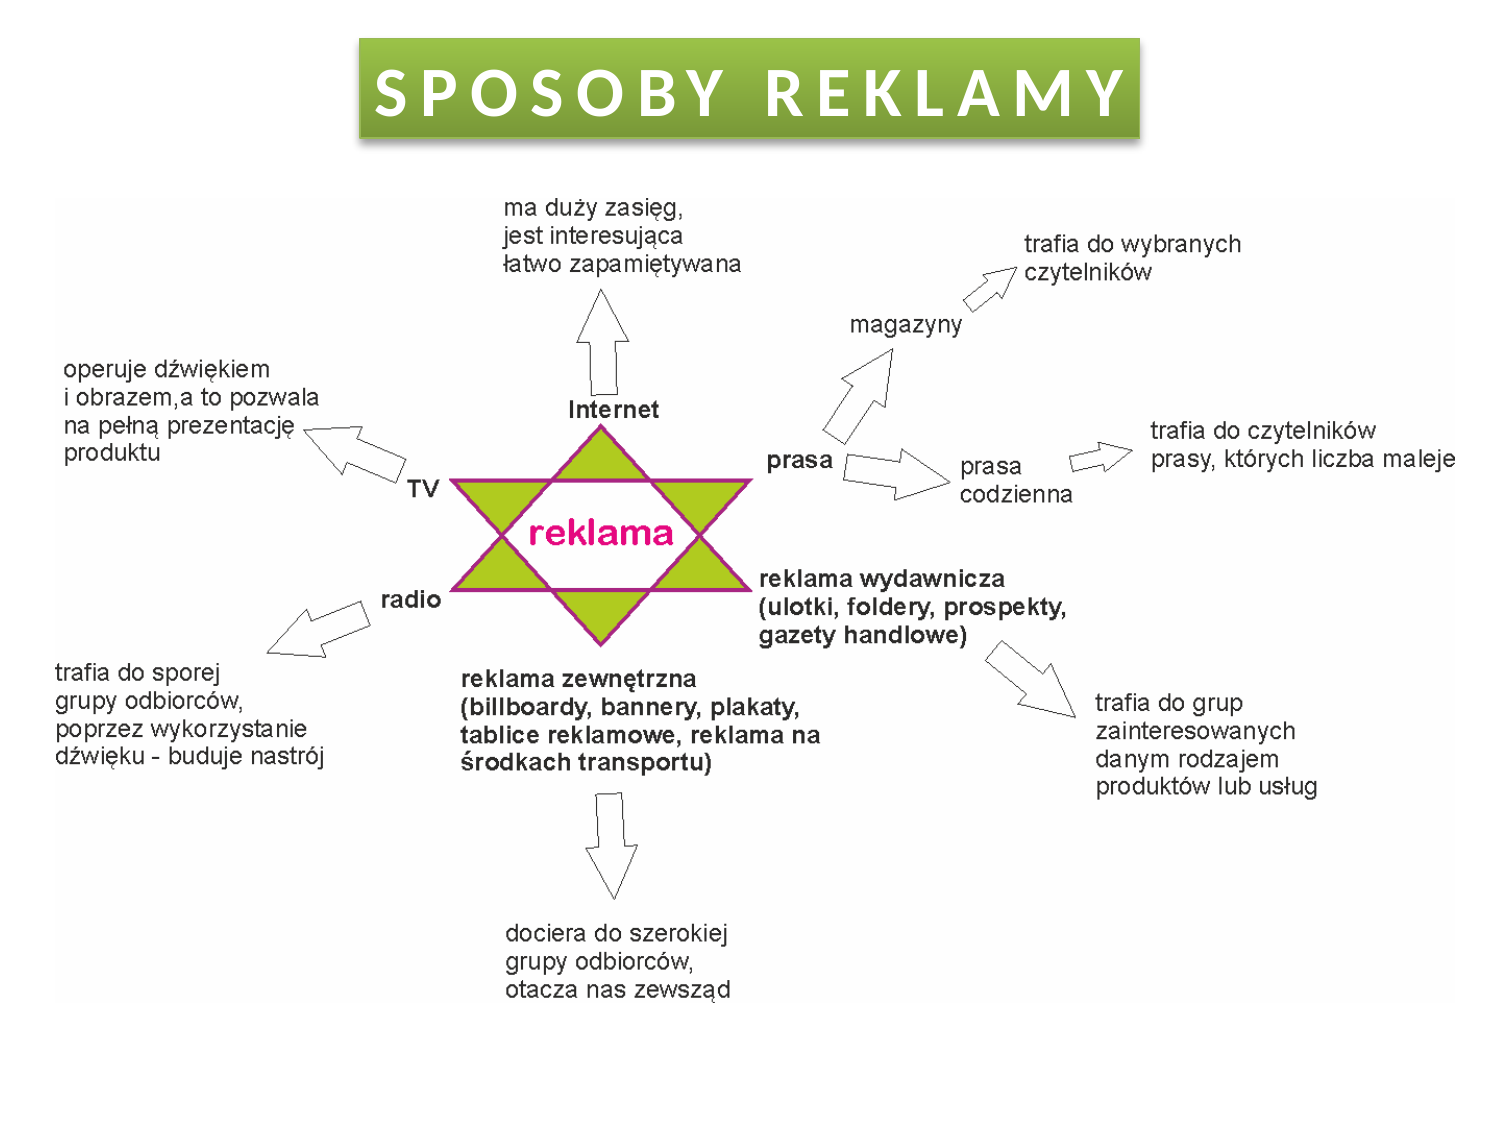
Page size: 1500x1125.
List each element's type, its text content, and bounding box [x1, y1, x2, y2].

text_box SPOSOBY REKLAMY [359, 38, 1140, 139]
picture [55, 198, 1455, 1004]
